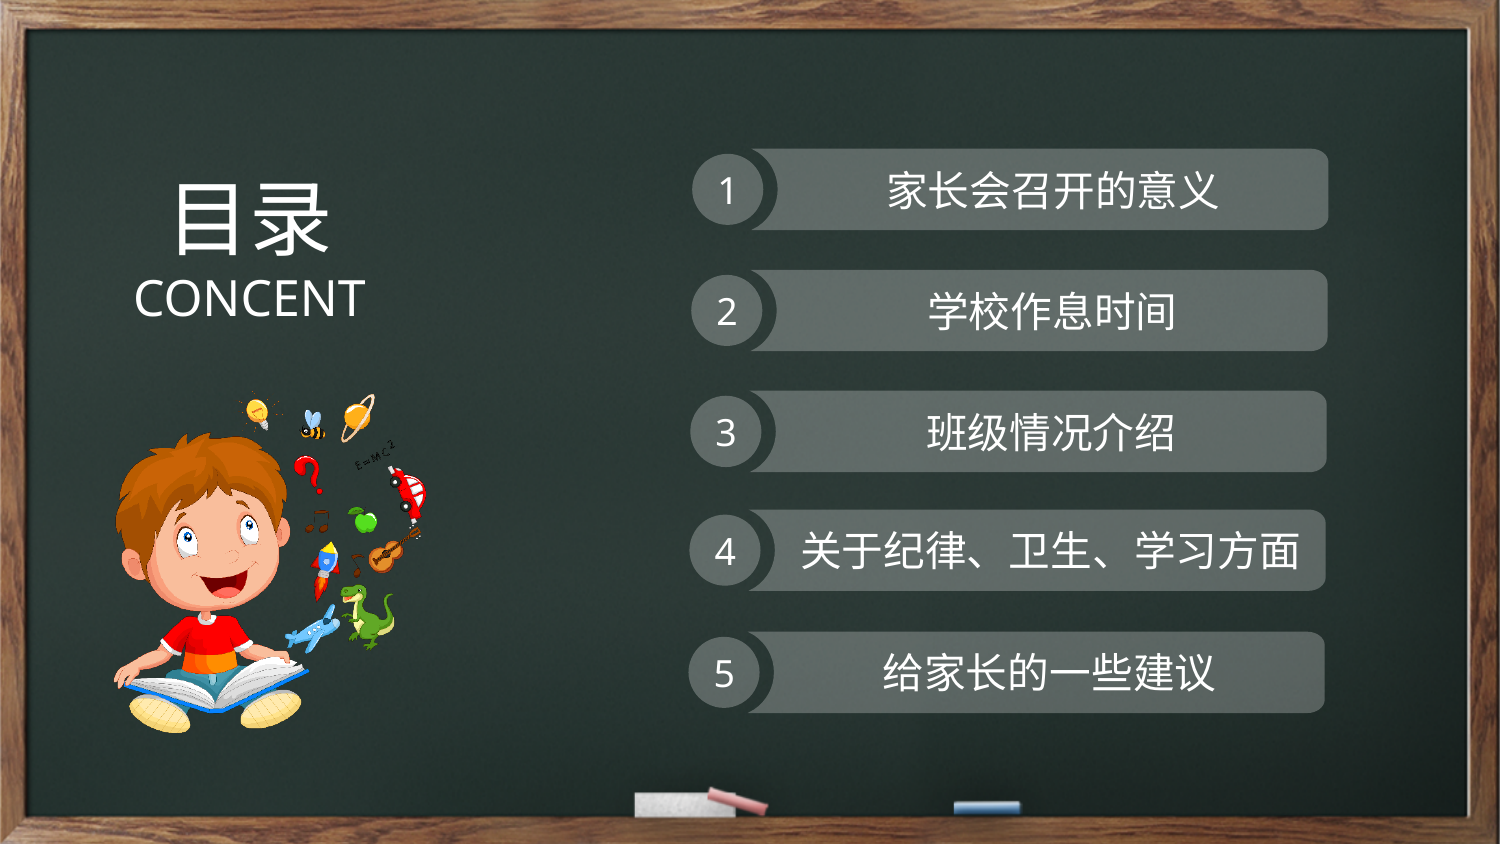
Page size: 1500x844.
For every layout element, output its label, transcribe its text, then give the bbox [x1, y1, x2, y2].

picture [0, 0, 1500, 844]
text_box 目录 CONCENT [96, 182, 403, 311]
text_box 3 [689, 394, 763, 469]
text_box 2 [690, 273, 764, 347]
text_box 家长会召开的意义 [750, 147, 1330, 232]
text_box 关于纪律、卫生、学习方面 [748, 508, 1327, 592]
text_box 5 [687, 635, 761, 709]
text_box 给家长的一些建议 [747, 630, 1326, 715]
text_box 1 [691, 152, 765, 226]
text_box 学校作息时间 [749, 268, 1329, 353]
text_box 班级情况介绍 [748, 389, 1328, 474]
text_box 4 [688, 513, 762, 587]
